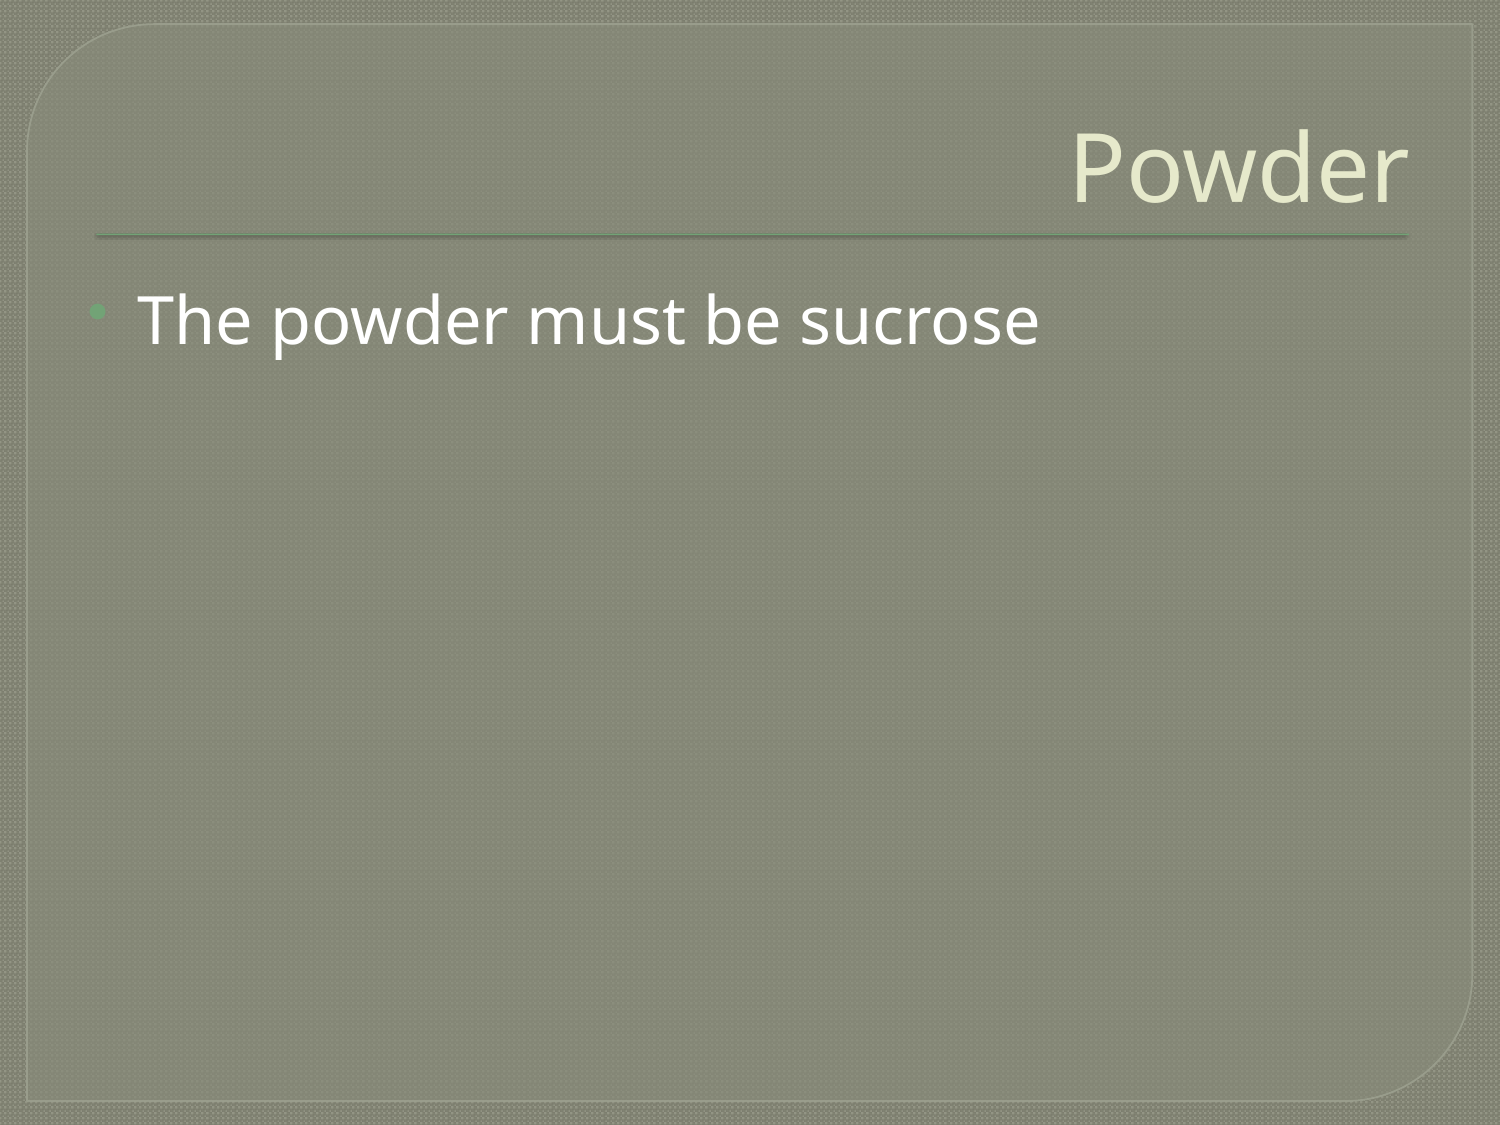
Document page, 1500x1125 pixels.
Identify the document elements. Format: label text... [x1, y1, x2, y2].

title Powder [75, 41, 1425, 230]
list The powder must be sucrose [75, 270, 1425, 1013]
